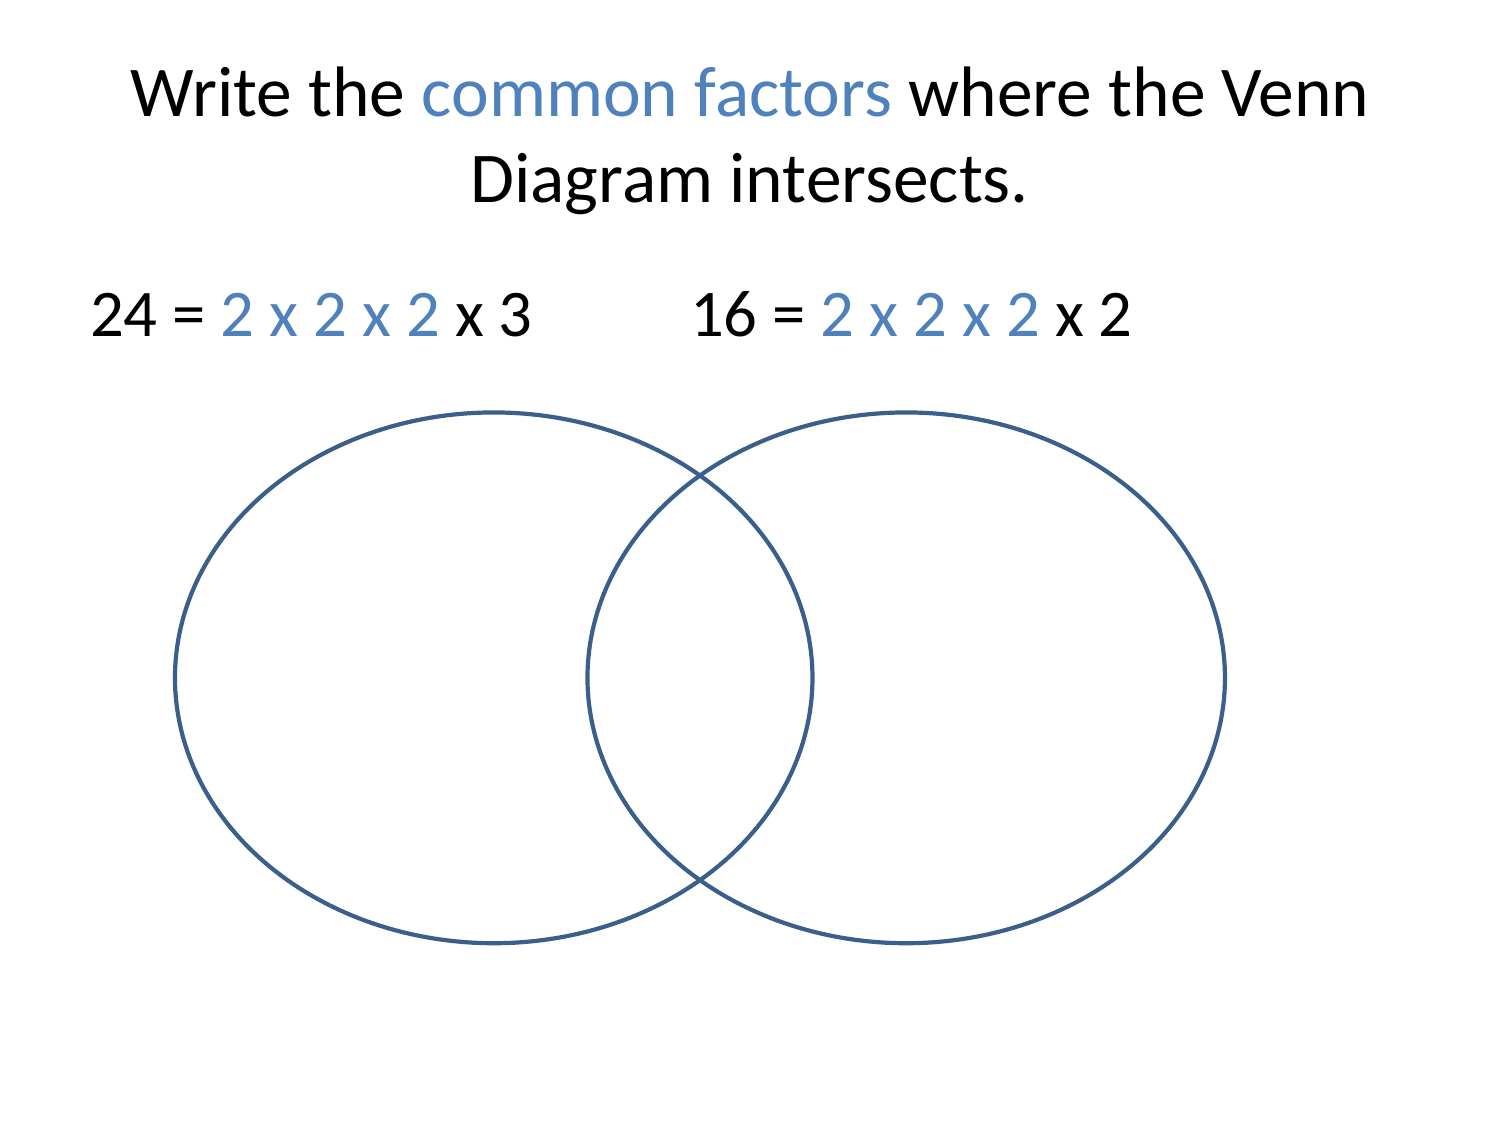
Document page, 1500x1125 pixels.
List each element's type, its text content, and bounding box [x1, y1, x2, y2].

text_box [585, 410, 1228, 946]
text_box [172, 410, 700, 946]
list 24 = 2 x 2 x 2 x 3 16 = 2 x 2 x 2 x 2 [74, 262, 1426, 1006]
title Write the common factors where the Venn Diagram intersects. [74, 37, 1426, 226]
